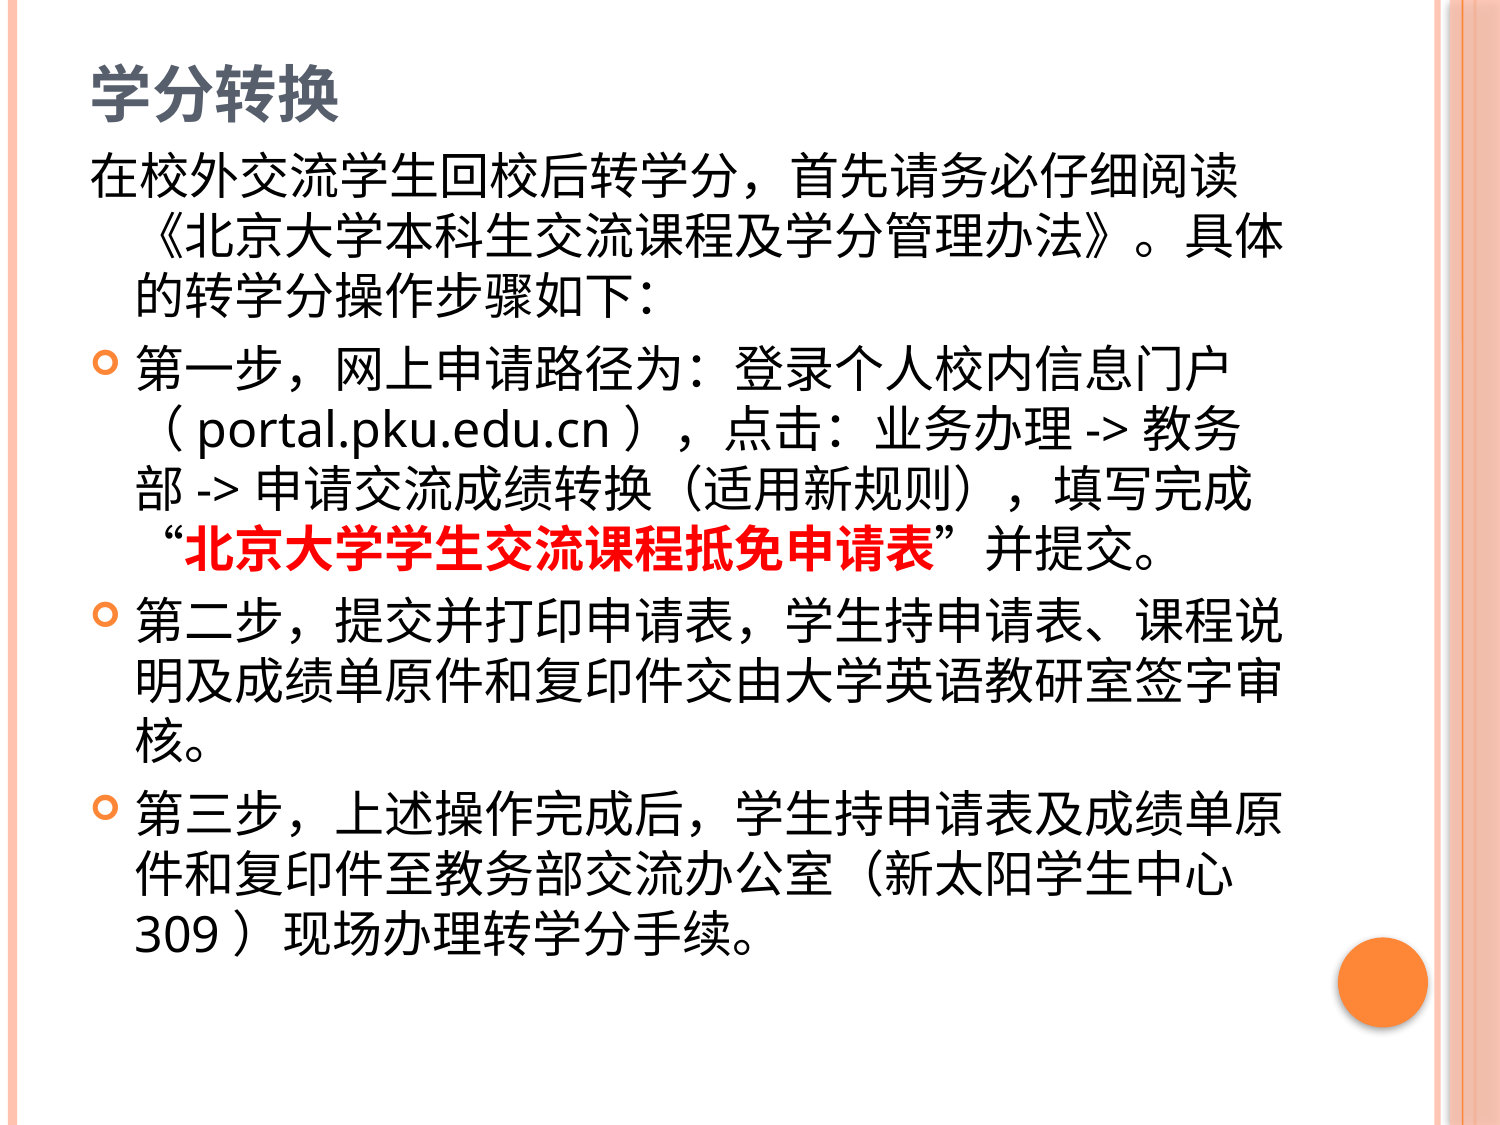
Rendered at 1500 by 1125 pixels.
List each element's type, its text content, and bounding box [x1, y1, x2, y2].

title 学分转换 [75, 45, 1300, 137]
list 在校外交流学生回校后转学分，首先请务必仔细阅读《北京大学本科生交流课程及学分管理办法》。具体的转学分操作步骤如下： 第一步，网上申请路径为：登录个人校内信息门户（portal.pku.edu.cn），点击：业务办理->教务部->申请交流成绩转换（适用新规则），填写完成“北京大学学生交流课程抵免申请表”并提交。 第二步，提交并打印申请表，学生持申请表、课程说明及成绩单原件和复印件交由大学英语教研室签字审核。 第三步，上述操作完成后，学生持申请表及成绩单原件和复印件至教务部交流办公室（新太阳学生中心309）现场办理转学分手续。 [75, 137, 1300, 1083]
